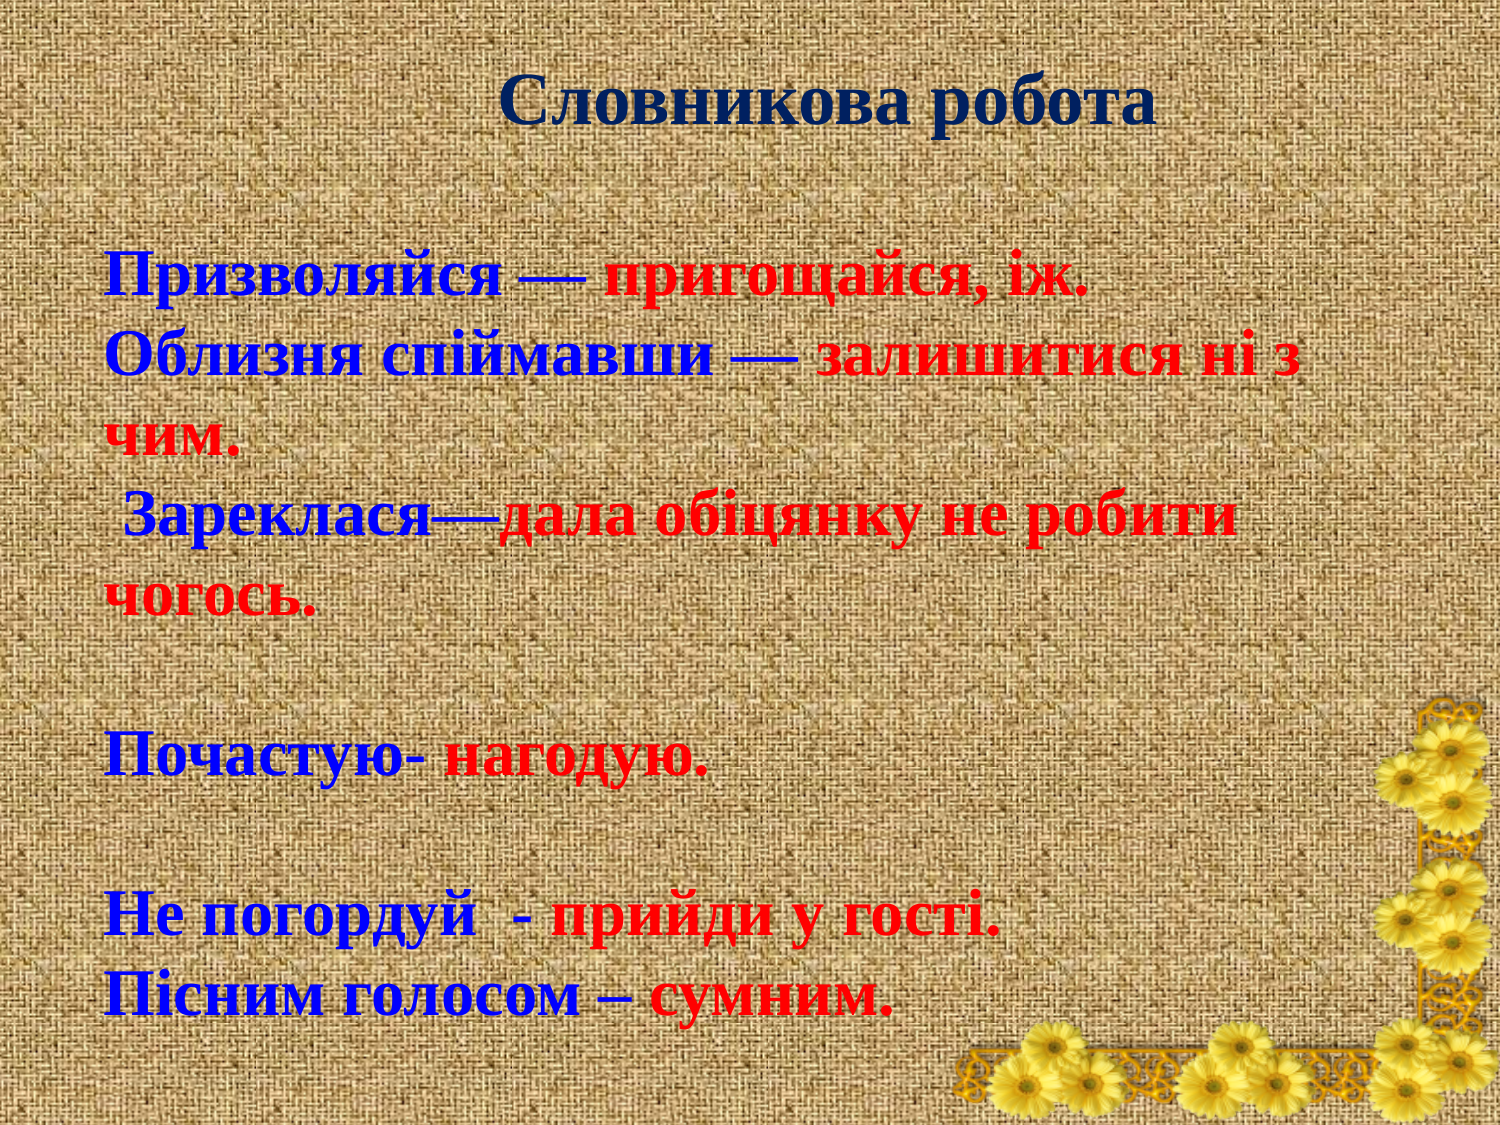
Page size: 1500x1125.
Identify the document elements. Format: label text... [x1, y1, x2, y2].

picture [0, 0, 1500, 1125]
title Словникова робота Призволяйся — пригощайся, іж. Облизня спіймавши — залишитися ні з чим. Зареклася—дала обіцянку не робити чогось. Почастую- нагодую. Не погордуй - прийди у гості. Пісним голосом – сумним. [88, 90, 1425, 1069]
